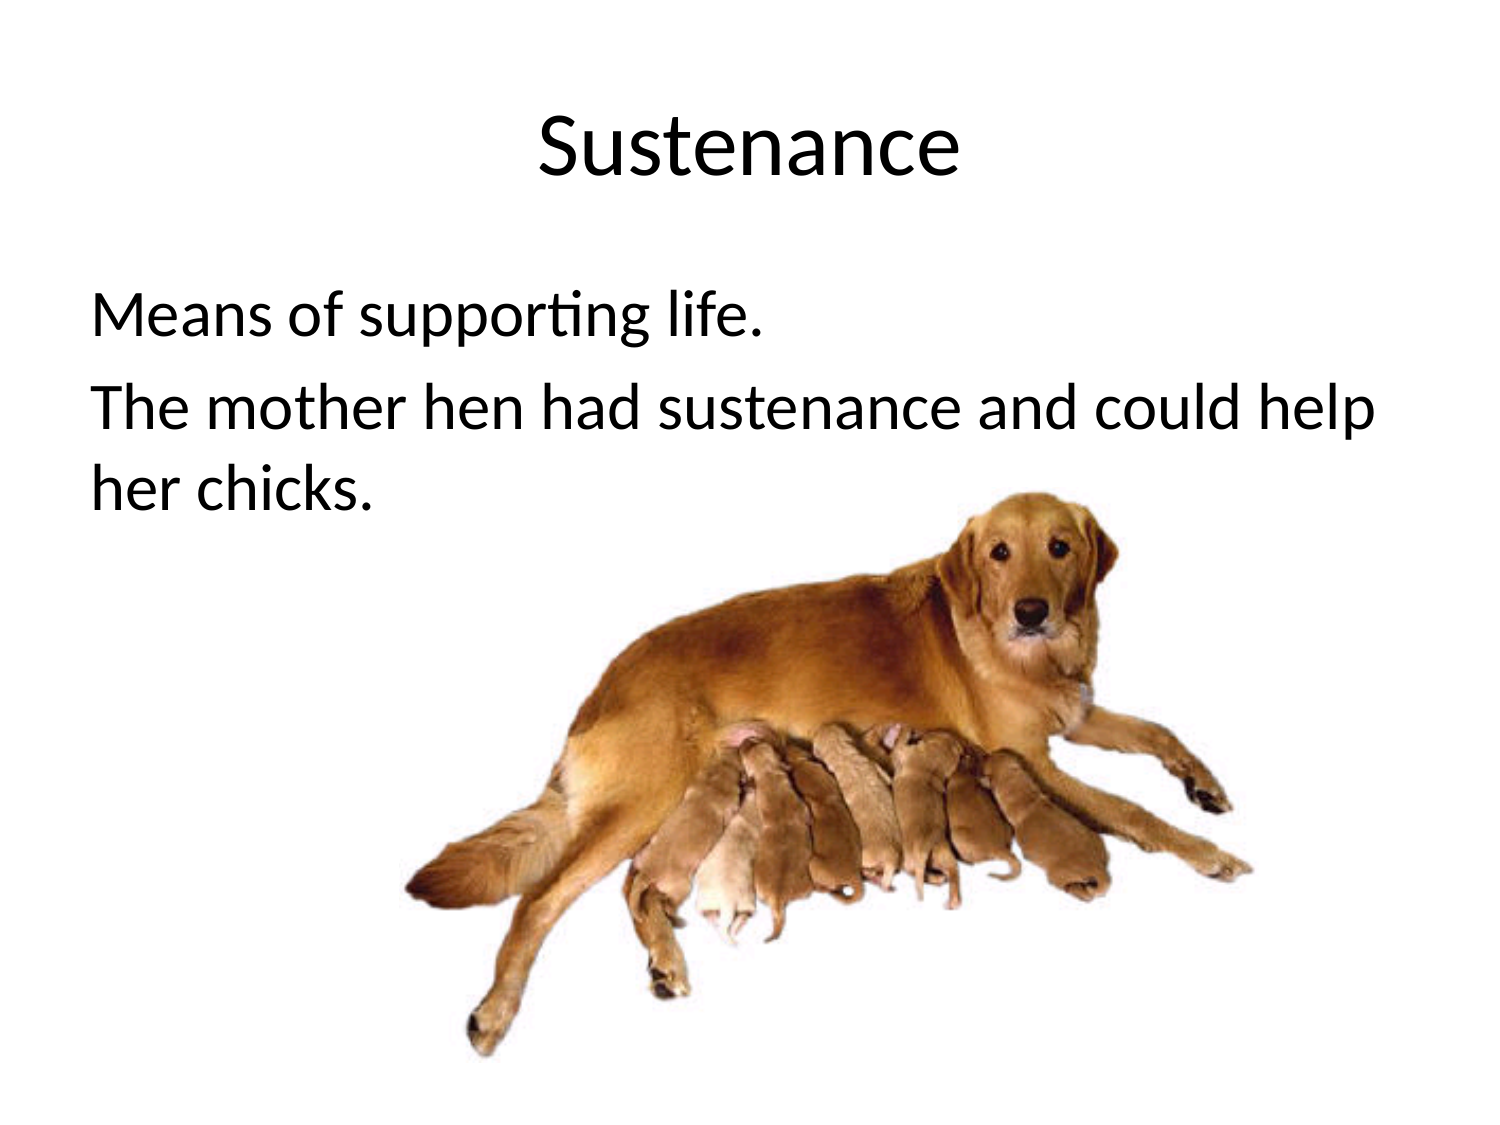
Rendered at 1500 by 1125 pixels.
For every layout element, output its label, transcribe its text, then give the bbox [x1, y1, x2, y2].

picture [399, 487, 1259, 1063]
title Sustenance [75, 45, 1425, 233]
list Means of supporting life. The mother hen had sustenance and could help her chicks. [75, 262, 1425, 1005]
